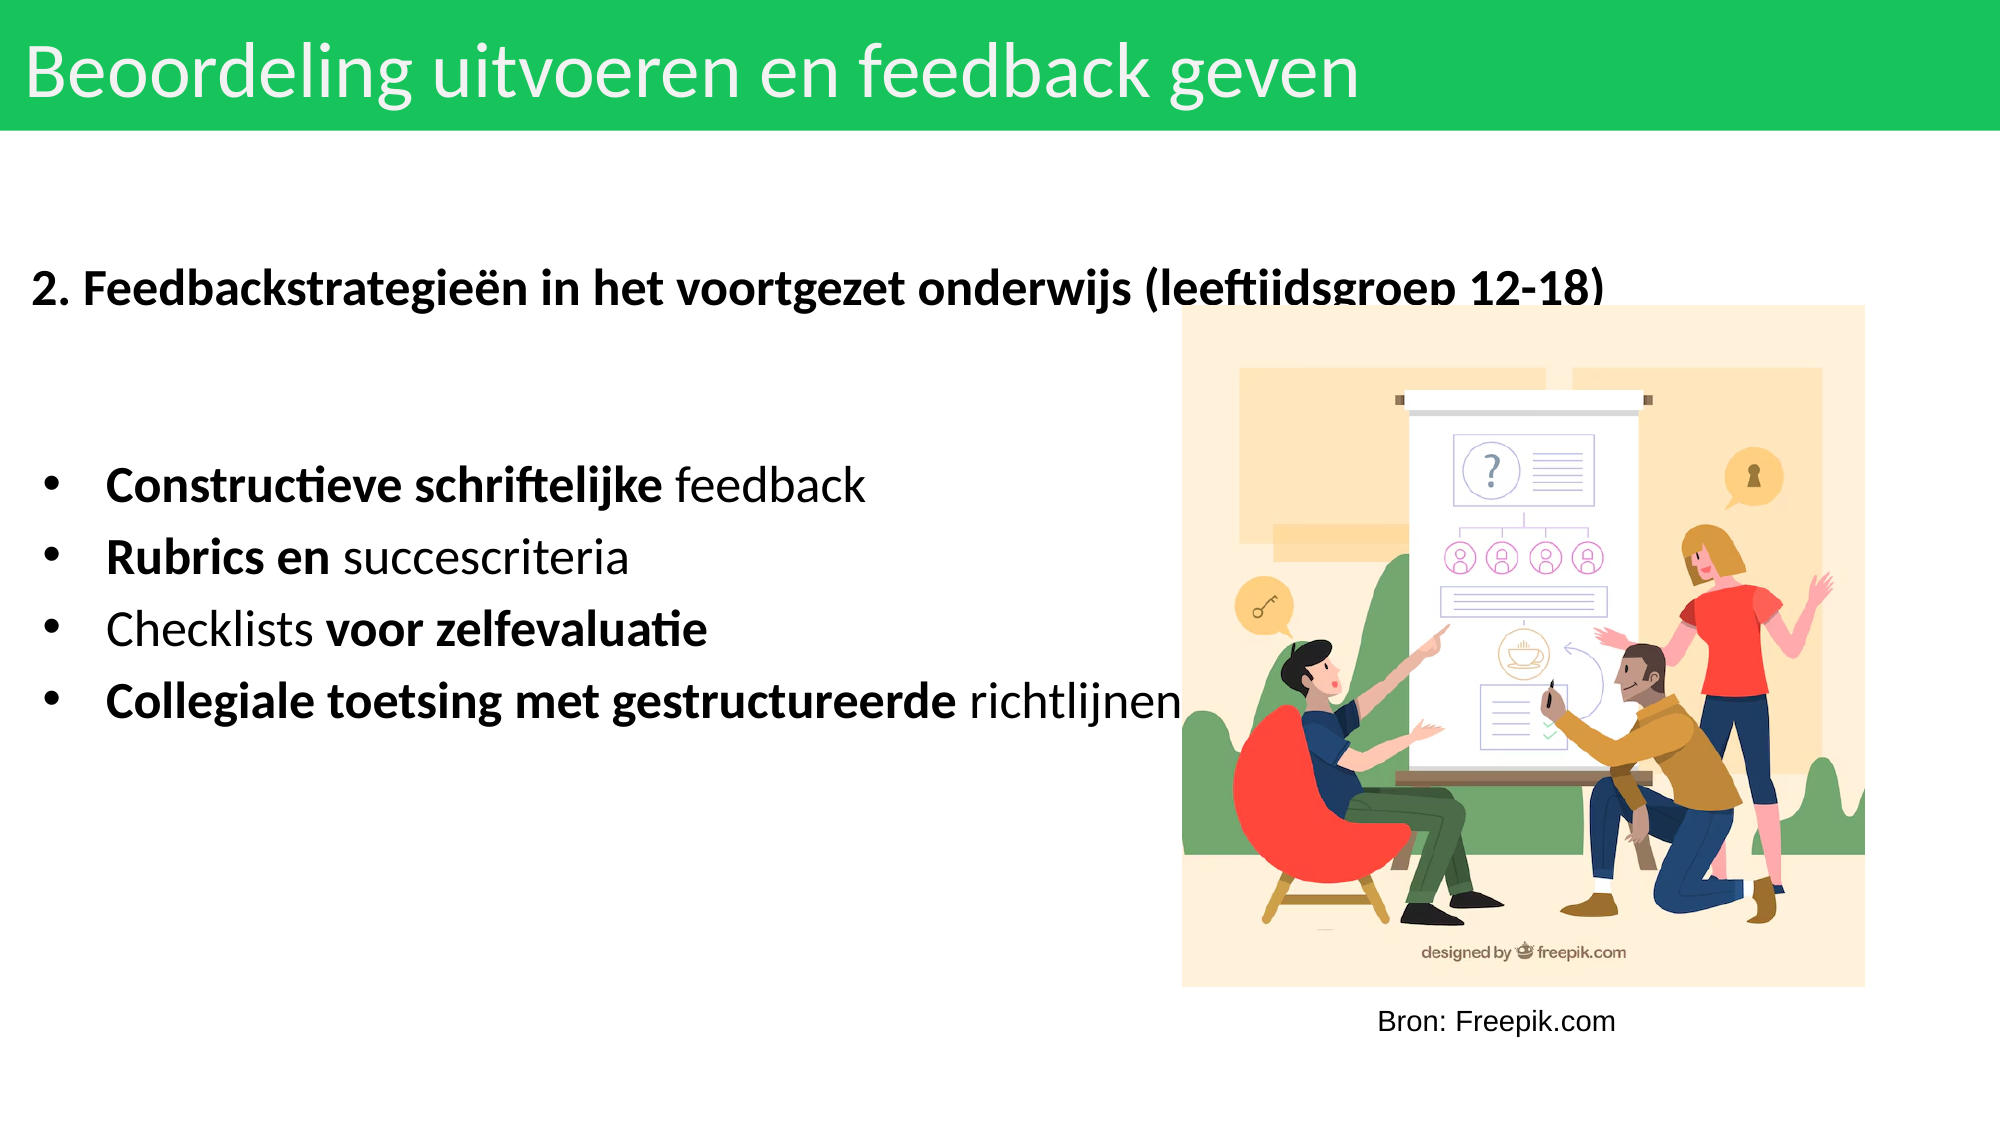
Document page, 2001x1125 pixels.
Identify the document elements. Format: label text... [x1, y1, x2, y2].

list 2. Feedbackstrategieën in het voortgezet onderwijs (leeftijdsgroep 12-18) Constructieve schriftelijke feedback Rubrics en succescriteria Checklists voor zelfevaluatie Collegiale toetsing met gestructureerde richtlijnen [16, 144, 1976, 1108]
text_box Bron: Freepik.com [1362, 996, 1686, 1052]
picture [1182, 304, 1865, 988]
title Beoordeling uitvoeren en feedback geven [16, 13, 1976, 131]
